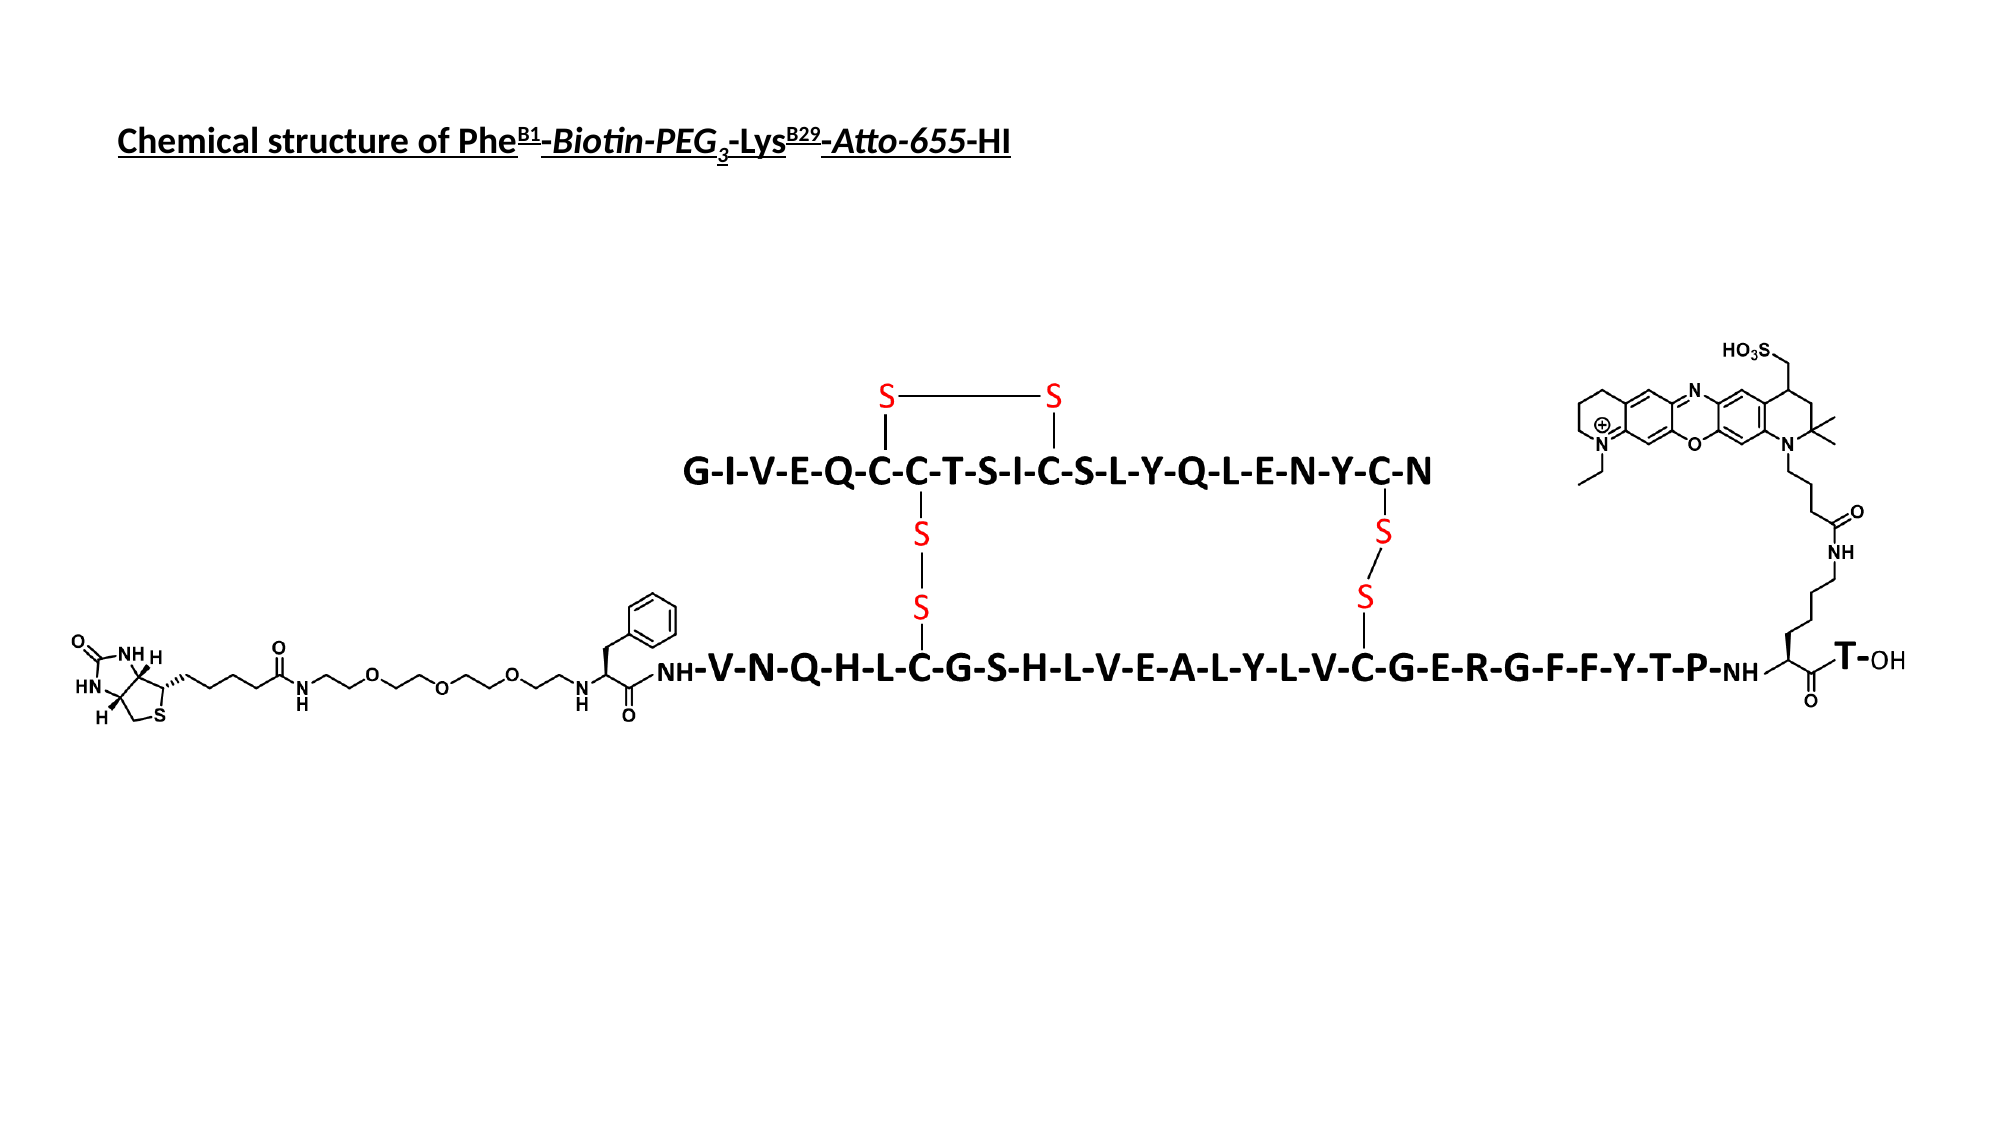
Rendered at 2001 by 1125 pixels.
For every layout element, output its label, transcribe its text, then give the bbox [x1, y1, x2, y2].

picture [68, 338, 1932, 728]
text_box Chemical structure of PheB1-Biotin-PEG3-LysB29-Atto-655-HI [102, 108, 1027, 175]
